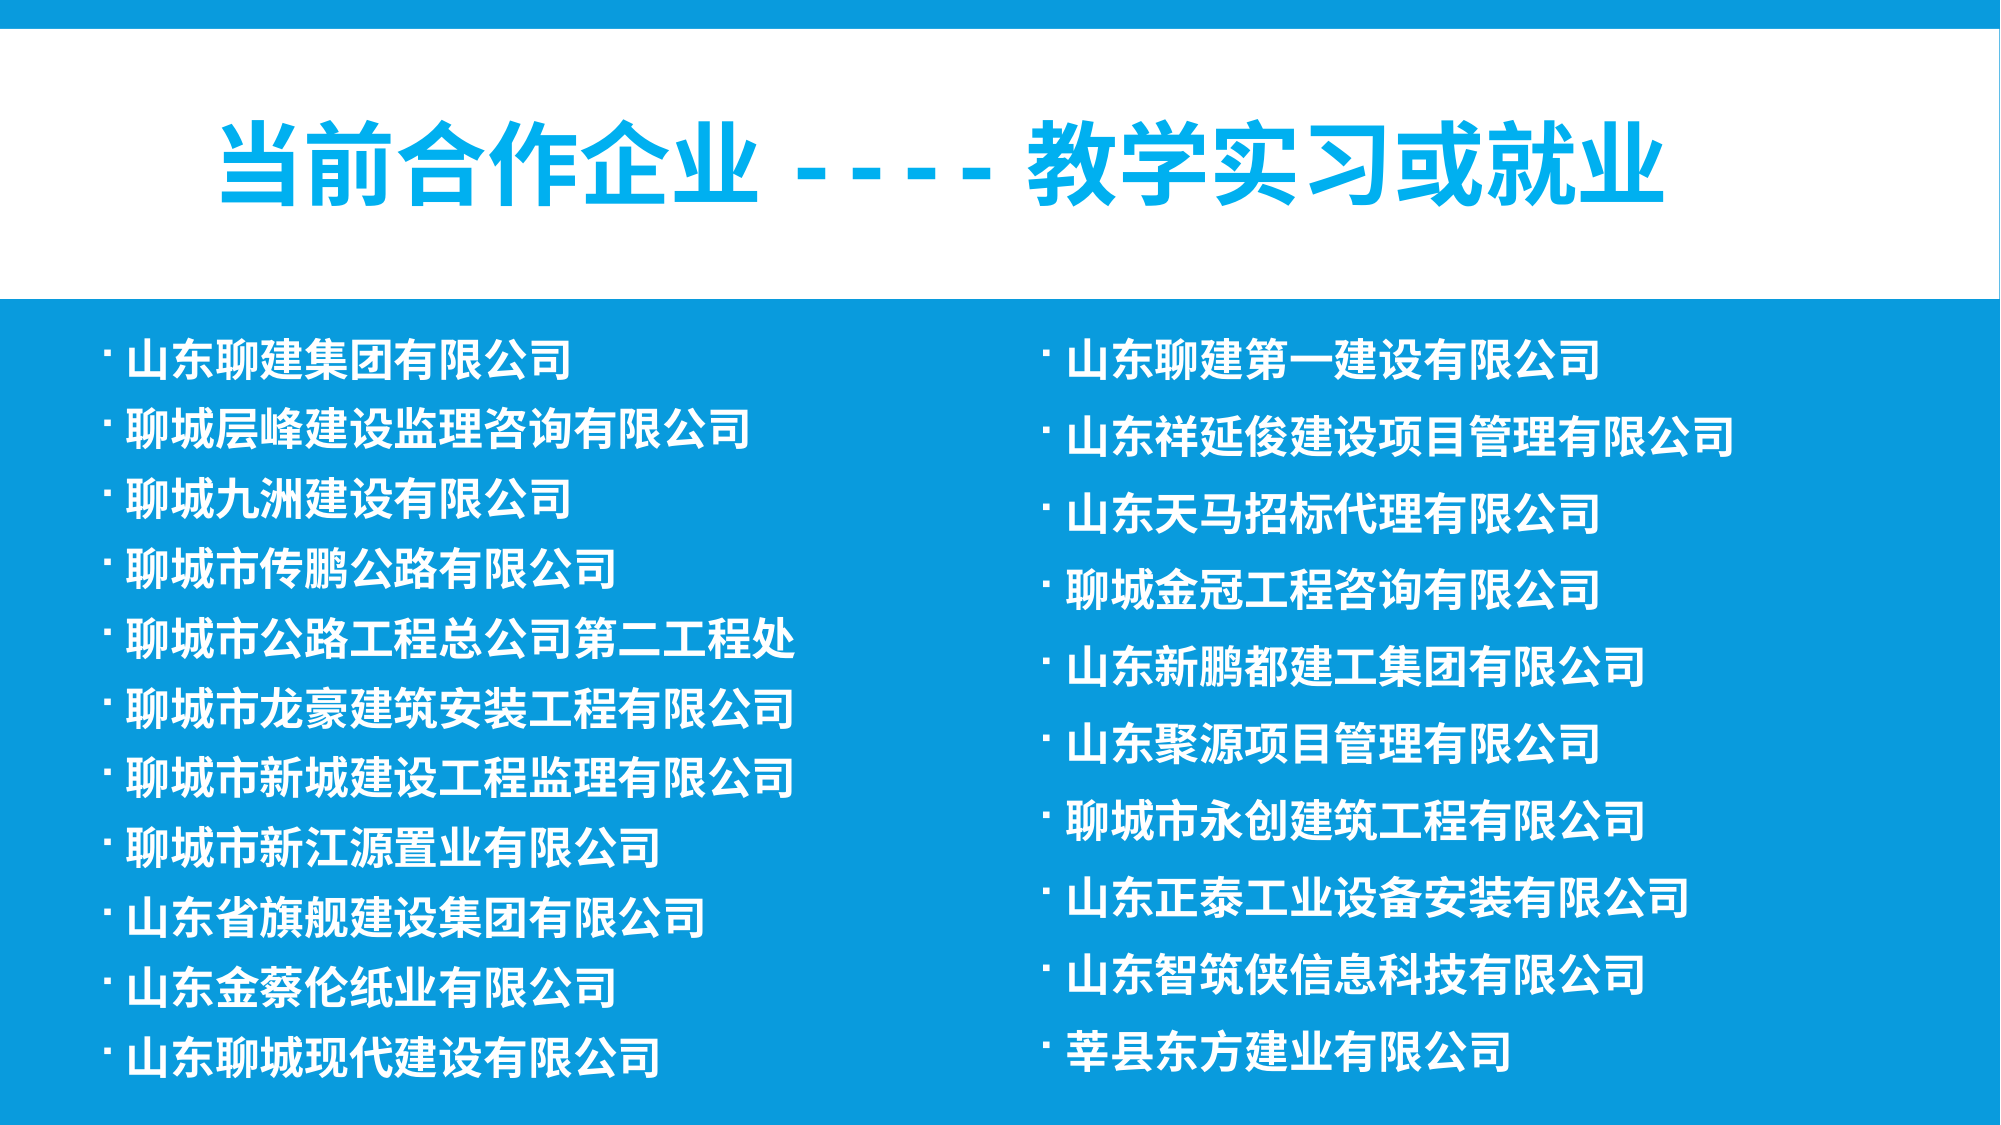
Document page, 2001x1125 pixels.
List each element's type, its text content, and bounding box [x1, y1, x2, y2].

text_box 山东聊建第一建设有限公司 山东祥延俊建设项目管理有限公司 山东天马招标代理有限公司 聊城金冠工程咨询有限公司 山东新鹏都建工集团有限公司 山东聚源项目管理有限公司 聊城市永创建筑工程有限公司 山东正泰工业设备安装有限公司 山东智筑侠信息科技有限公司 莘县东方建业有限公司 [1021, 329, 1877, 1092]
list 山东聊建集团有限公司 聊城层峰建设监理咨询有限公司 聊城九洲建设有限公司 聊城市传鹏公路有限公司 聊城市公路工程总公司第二工程处 聊城市龙豪建筑安装工程有限公司 聊城市新城建设工程监理有限公司 聊城市新江源置业有限公司 山东省旗舰建设集团有限公司 山东金蔡伦纸业有限公司 山东聊城现代建设有限公司 [82, 329, 968, 1092]
title 当前合作企业----教学实习或就业 [197, 46, 1803, 295]
